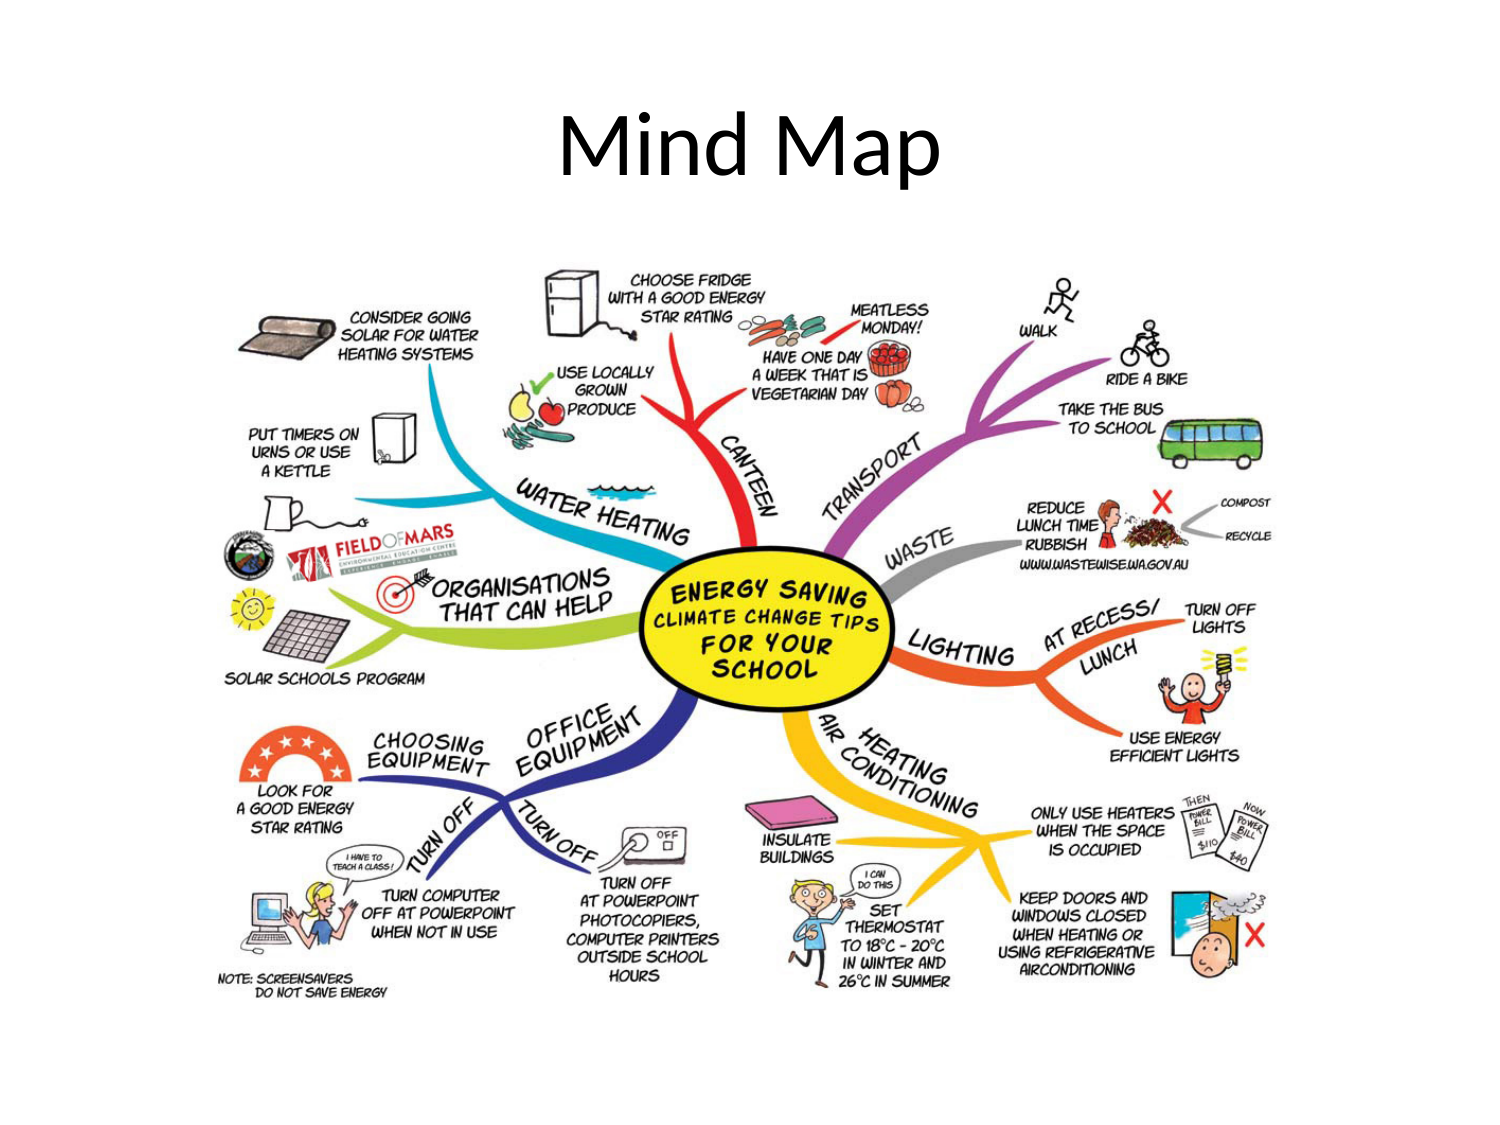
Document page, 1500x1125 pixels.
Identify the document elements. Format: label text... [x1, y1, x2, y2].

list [216, 262, 1283, 1006]
title Mind Map [75, 45, 1425, 233]
